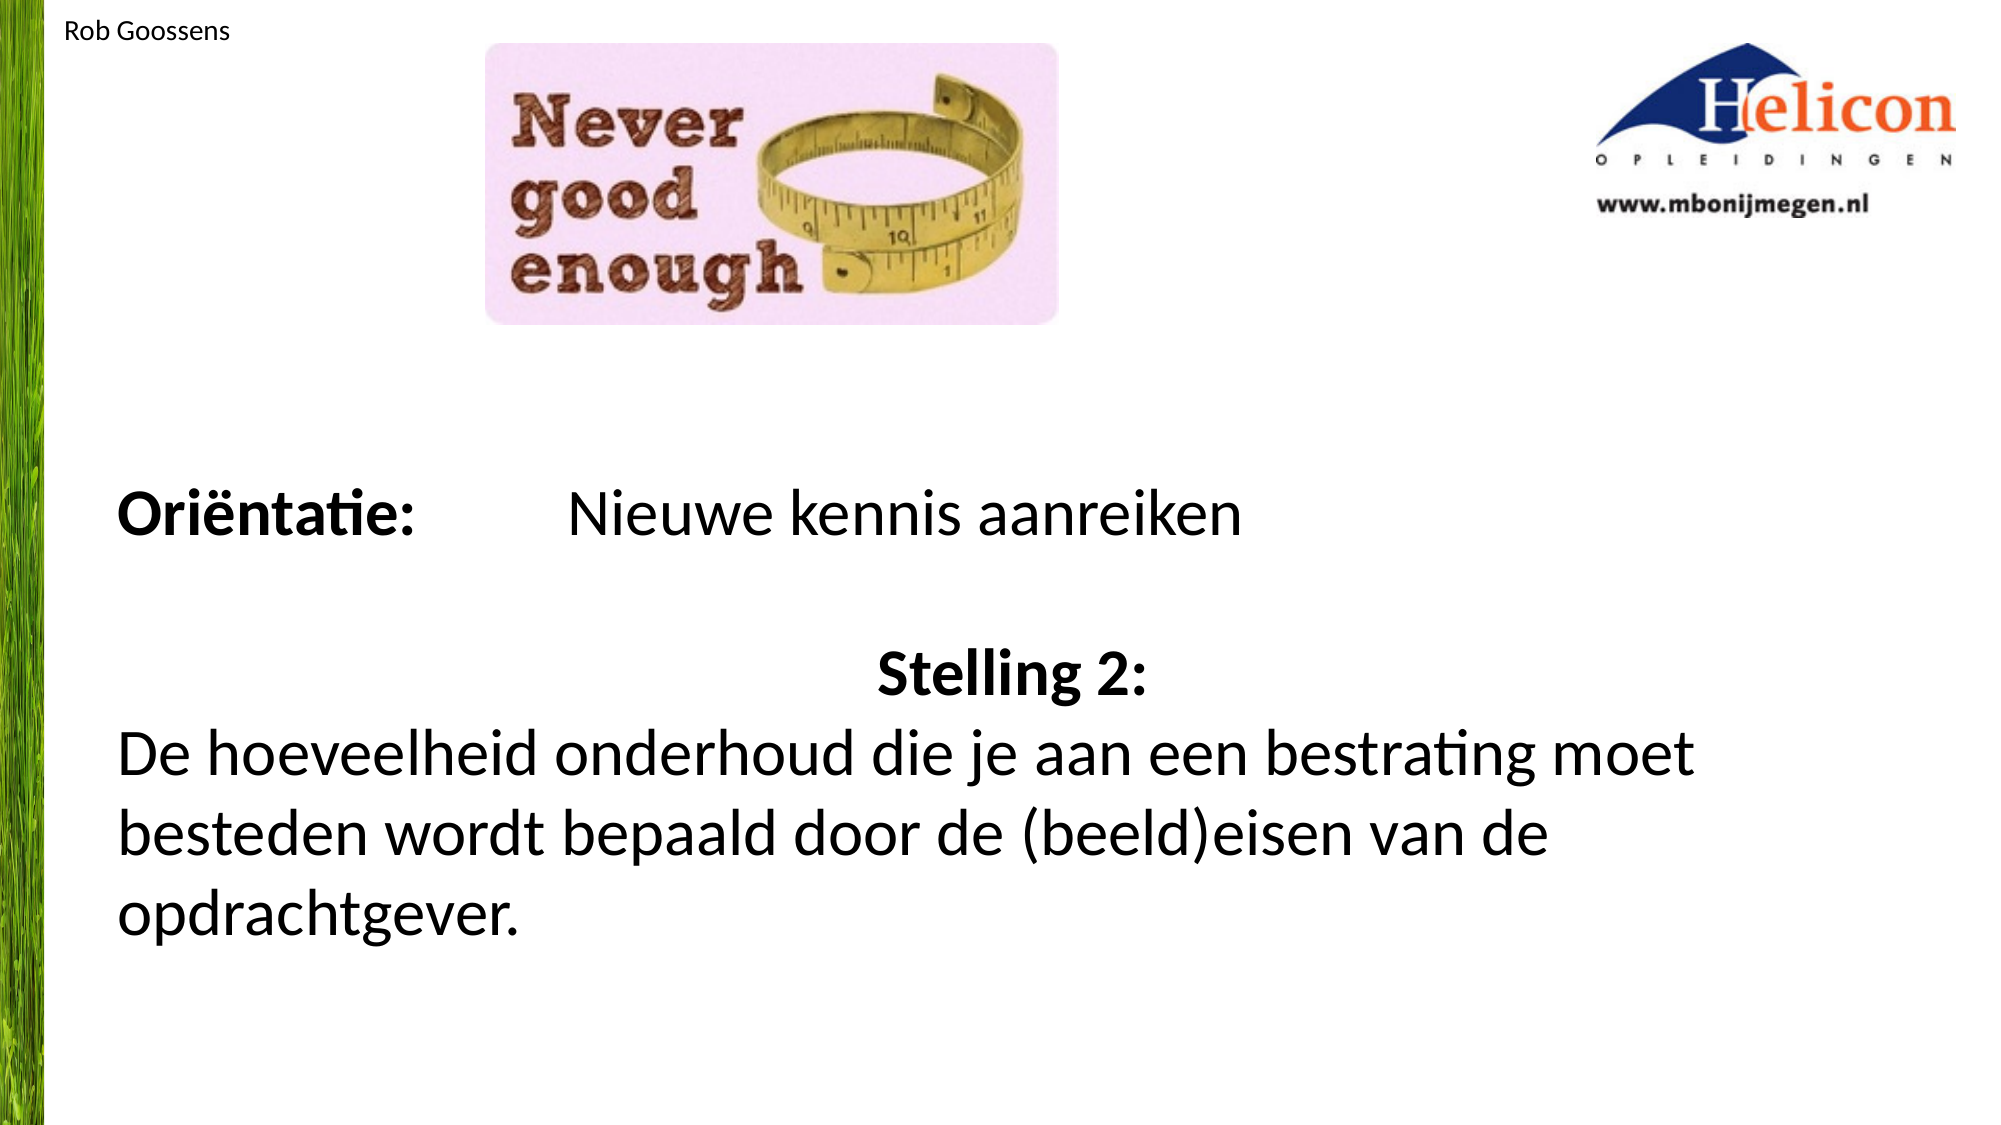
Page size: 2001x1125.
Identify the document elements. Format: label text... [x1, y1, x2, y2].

text_box Rob Goossens [49, 3, 250, 54]
picture [485, 43, 1059, 326]
picture [1596, 43, 1956, 218]
text_box Oriëntatie: Nieuwe kennis aanreiken Stelling 2: De hoeveelheid onderhoud die je aan een bestrating moet besteden wordt bepaald door de (beeld)eisen van de opdrachtgever. [102, 461, 1924, 956]
text_box [0, 0, 45, 1125]
